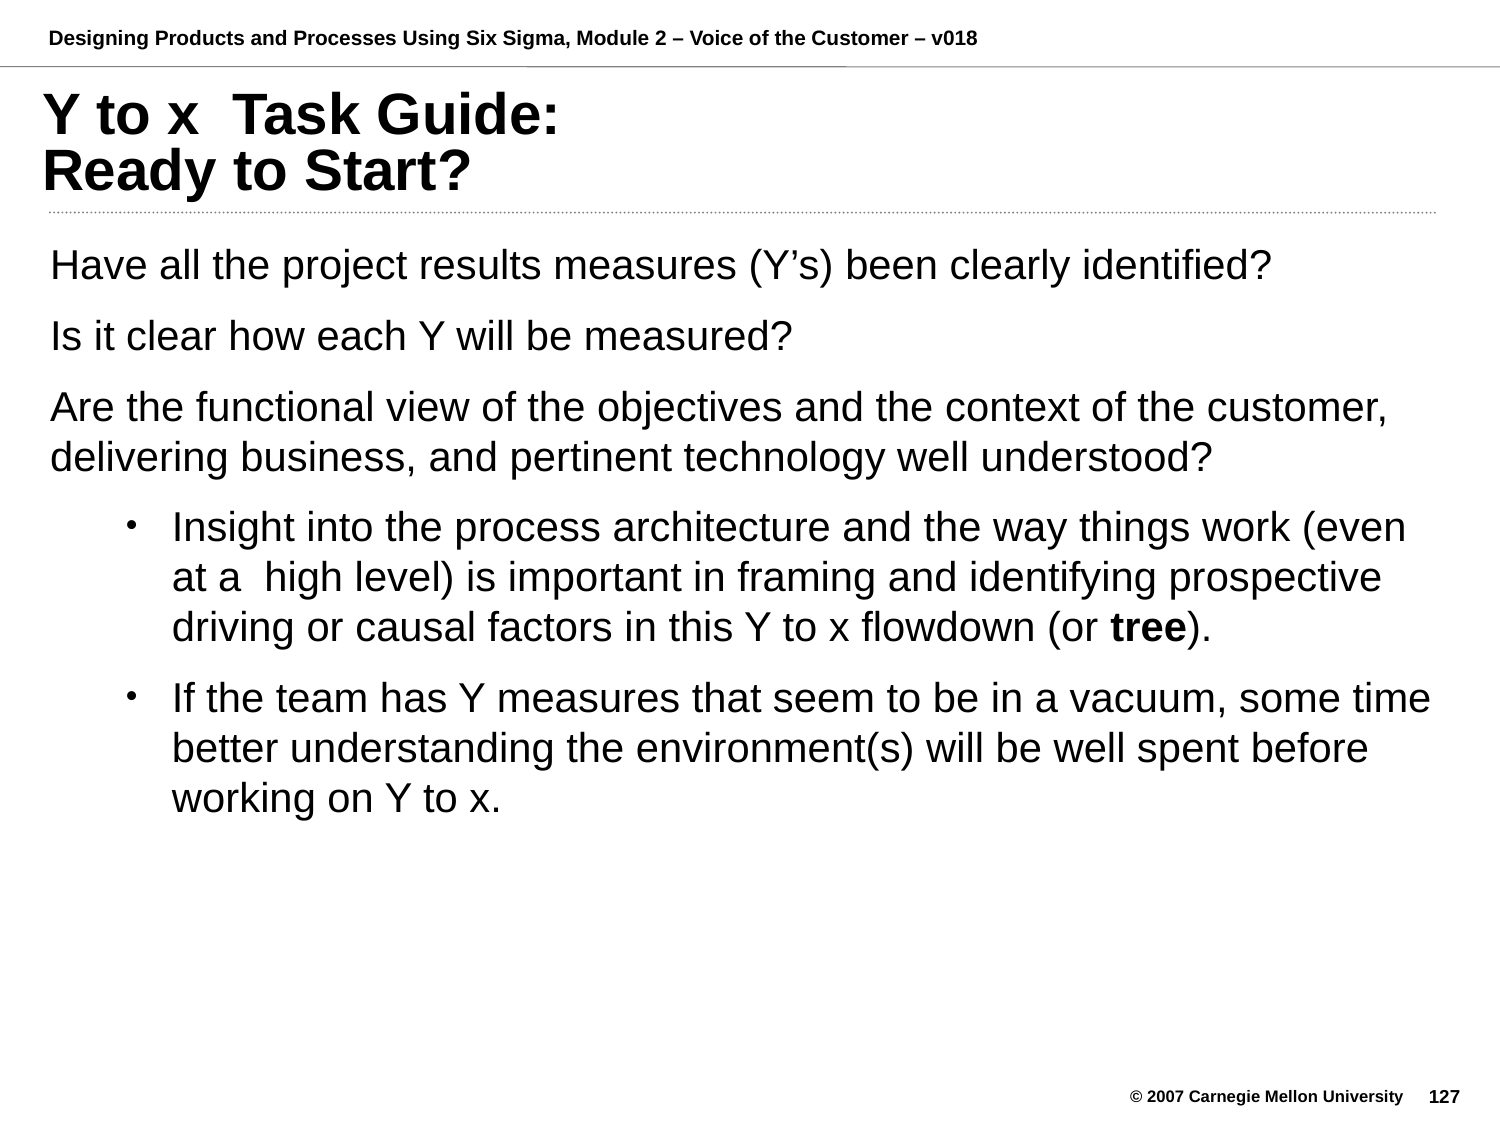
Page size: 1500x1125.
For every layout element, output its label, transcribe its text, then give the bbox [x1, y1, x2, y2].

title Y to x Task Guide: Ready to Start? [42, 89, 1438, 202]
list Have all the project results measures (Y’s) been clearly identified? Is it clear how each Y will be measured? Are the functional view of the objectives and the context of the customer, delivering business, and pertinent technology well understood? Insight into the process architecture and the way things work (even at a high level) is important in framing and identifying prospective driving or causal factors in this Y to x flowdown (or tree). If the team has Y measures that seem to be in a vacuum, some time better understanding the environment(s) will be well spent before working on Y to x. [50, 237, 1437, 1000]
